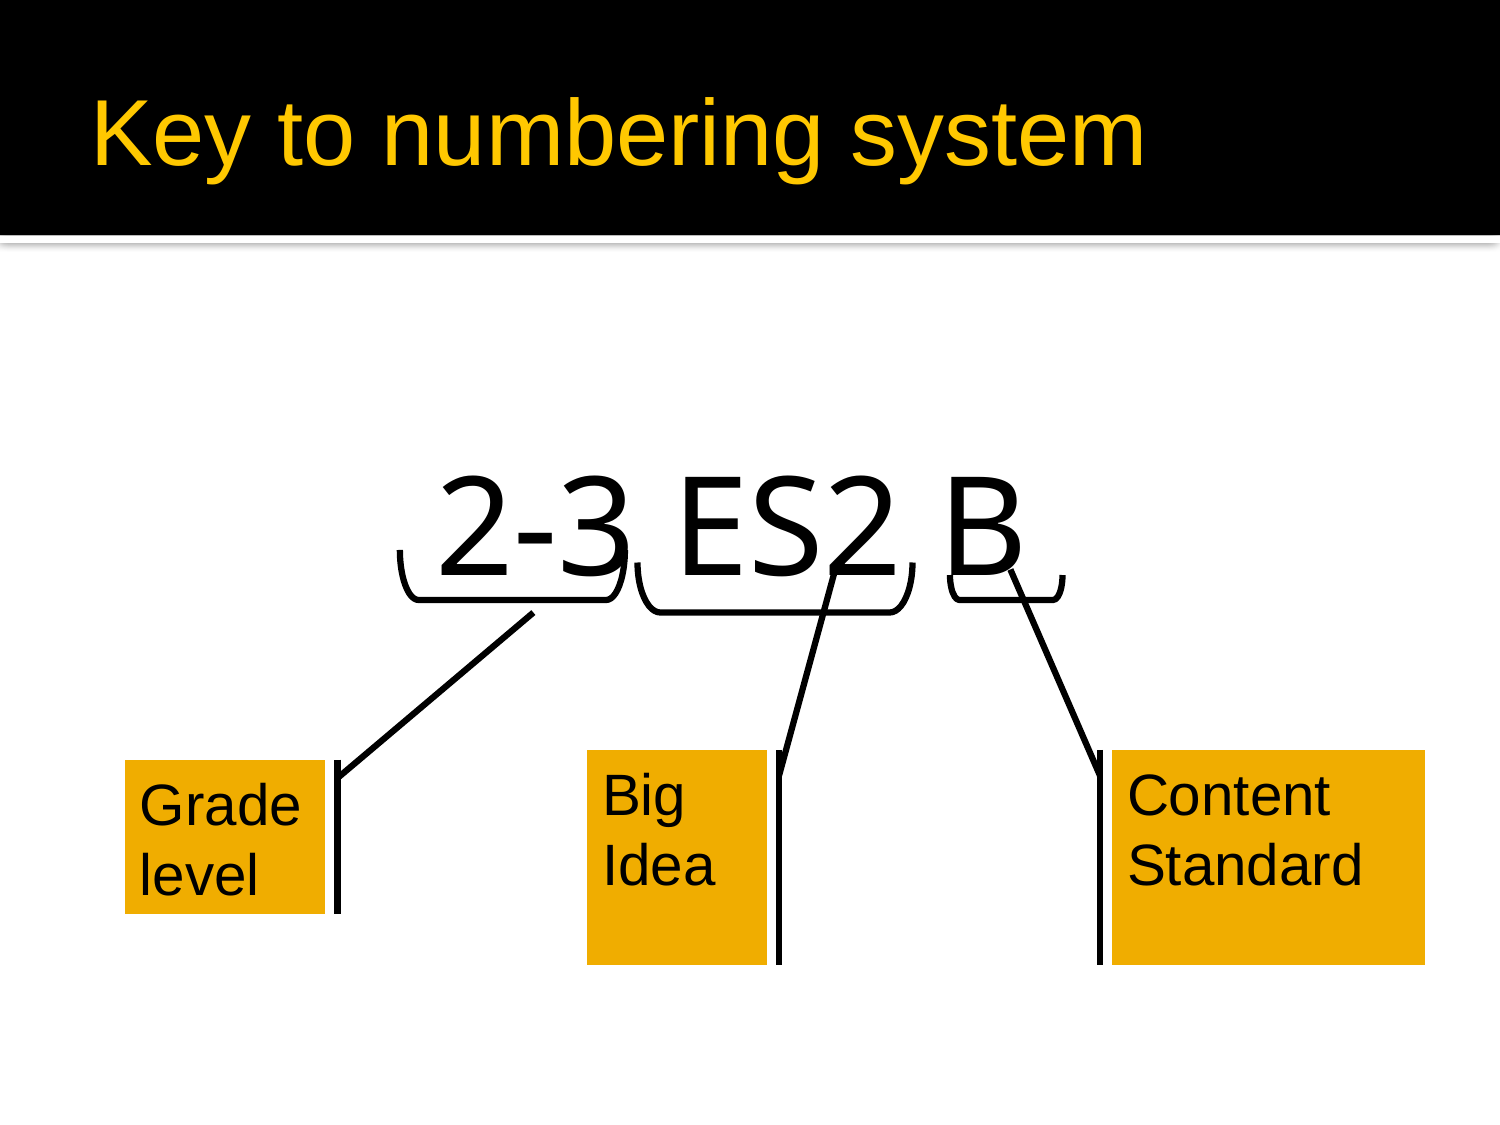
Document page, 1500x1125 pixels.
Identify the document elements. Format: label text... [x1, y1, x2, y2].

text_box Big Idea [587, 750, 767, 965]
text_box [399, 549, 625, 601]
text_box Content Standard [1112, 750, 1425, 965]
text_box [637, 562, 913, 613]
title Key to numbering system [74, 25, 1426, 232]
text_box Grade level [125, 760, 325, 914]
text_box [949, 575, 1063, 601]
list 2-3 ES2 B [49, 262, 1401, 1022]
